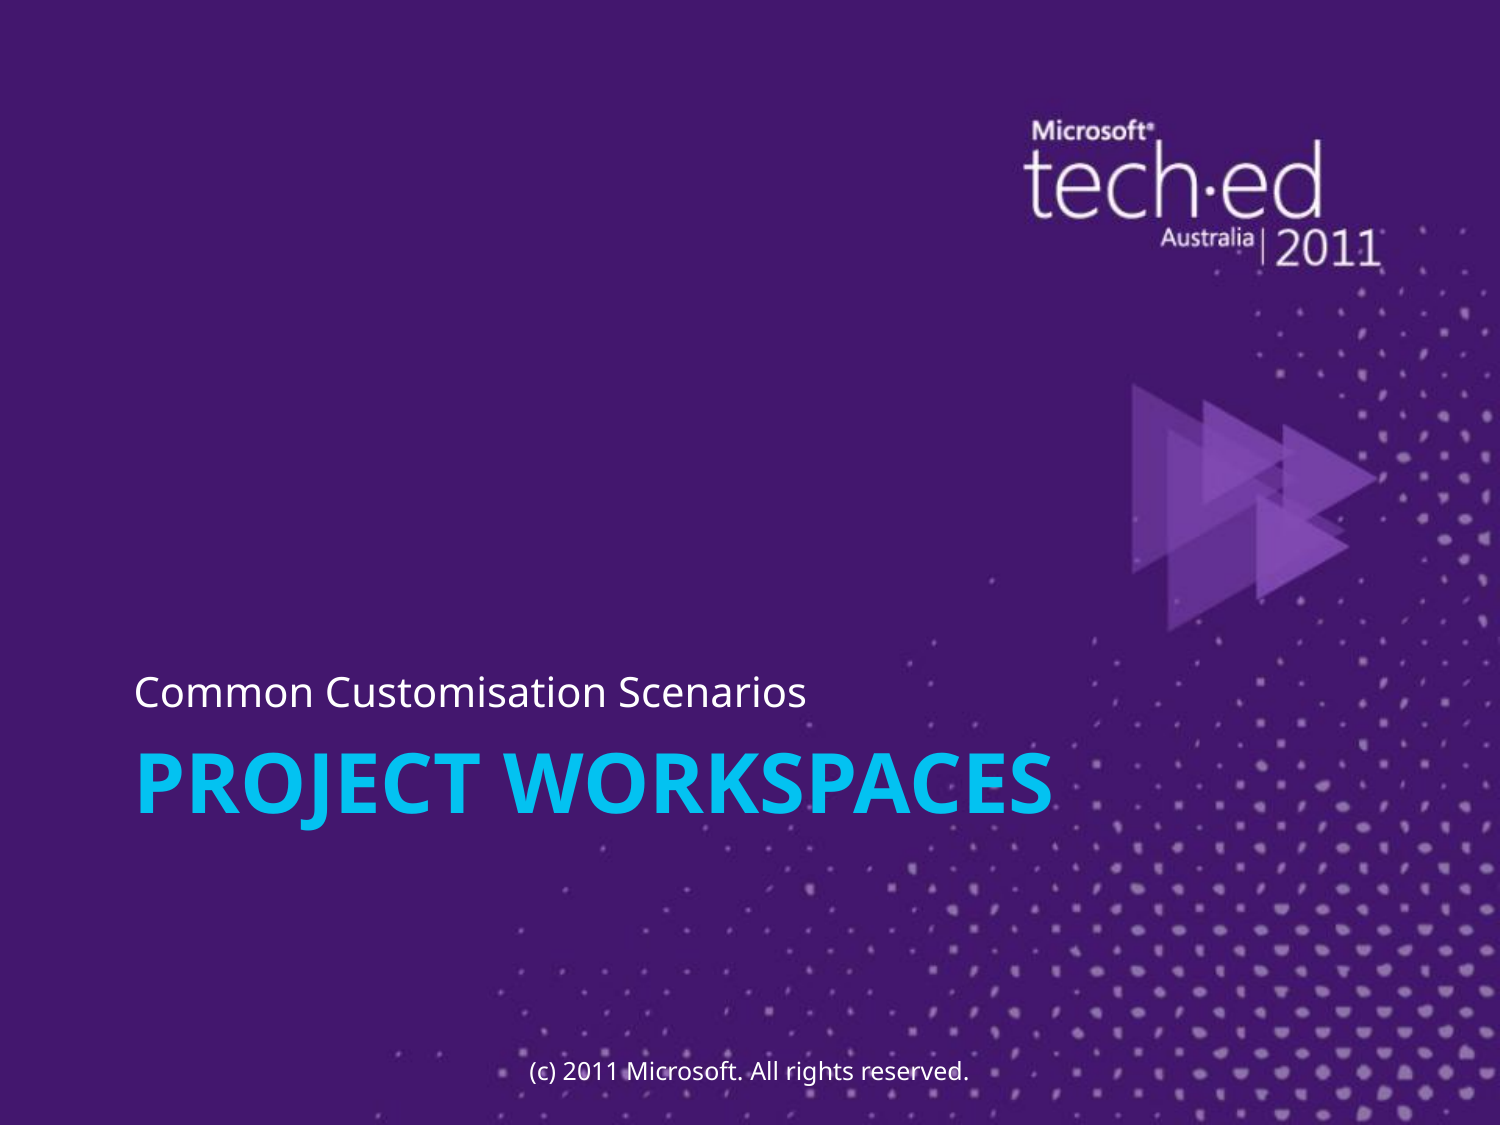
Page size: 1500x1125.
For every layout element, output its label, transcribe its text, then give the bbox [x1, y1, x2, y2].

footer (c) 2011 Microsoft. All rights reserved. [512, 1042, 988, 1103]
picture [0, 0, 1500, 1125]
list Common Customisation Scenarios [118, 476, 1394, 723]
title Project Workspaces [118, 723, 1394, 947]
